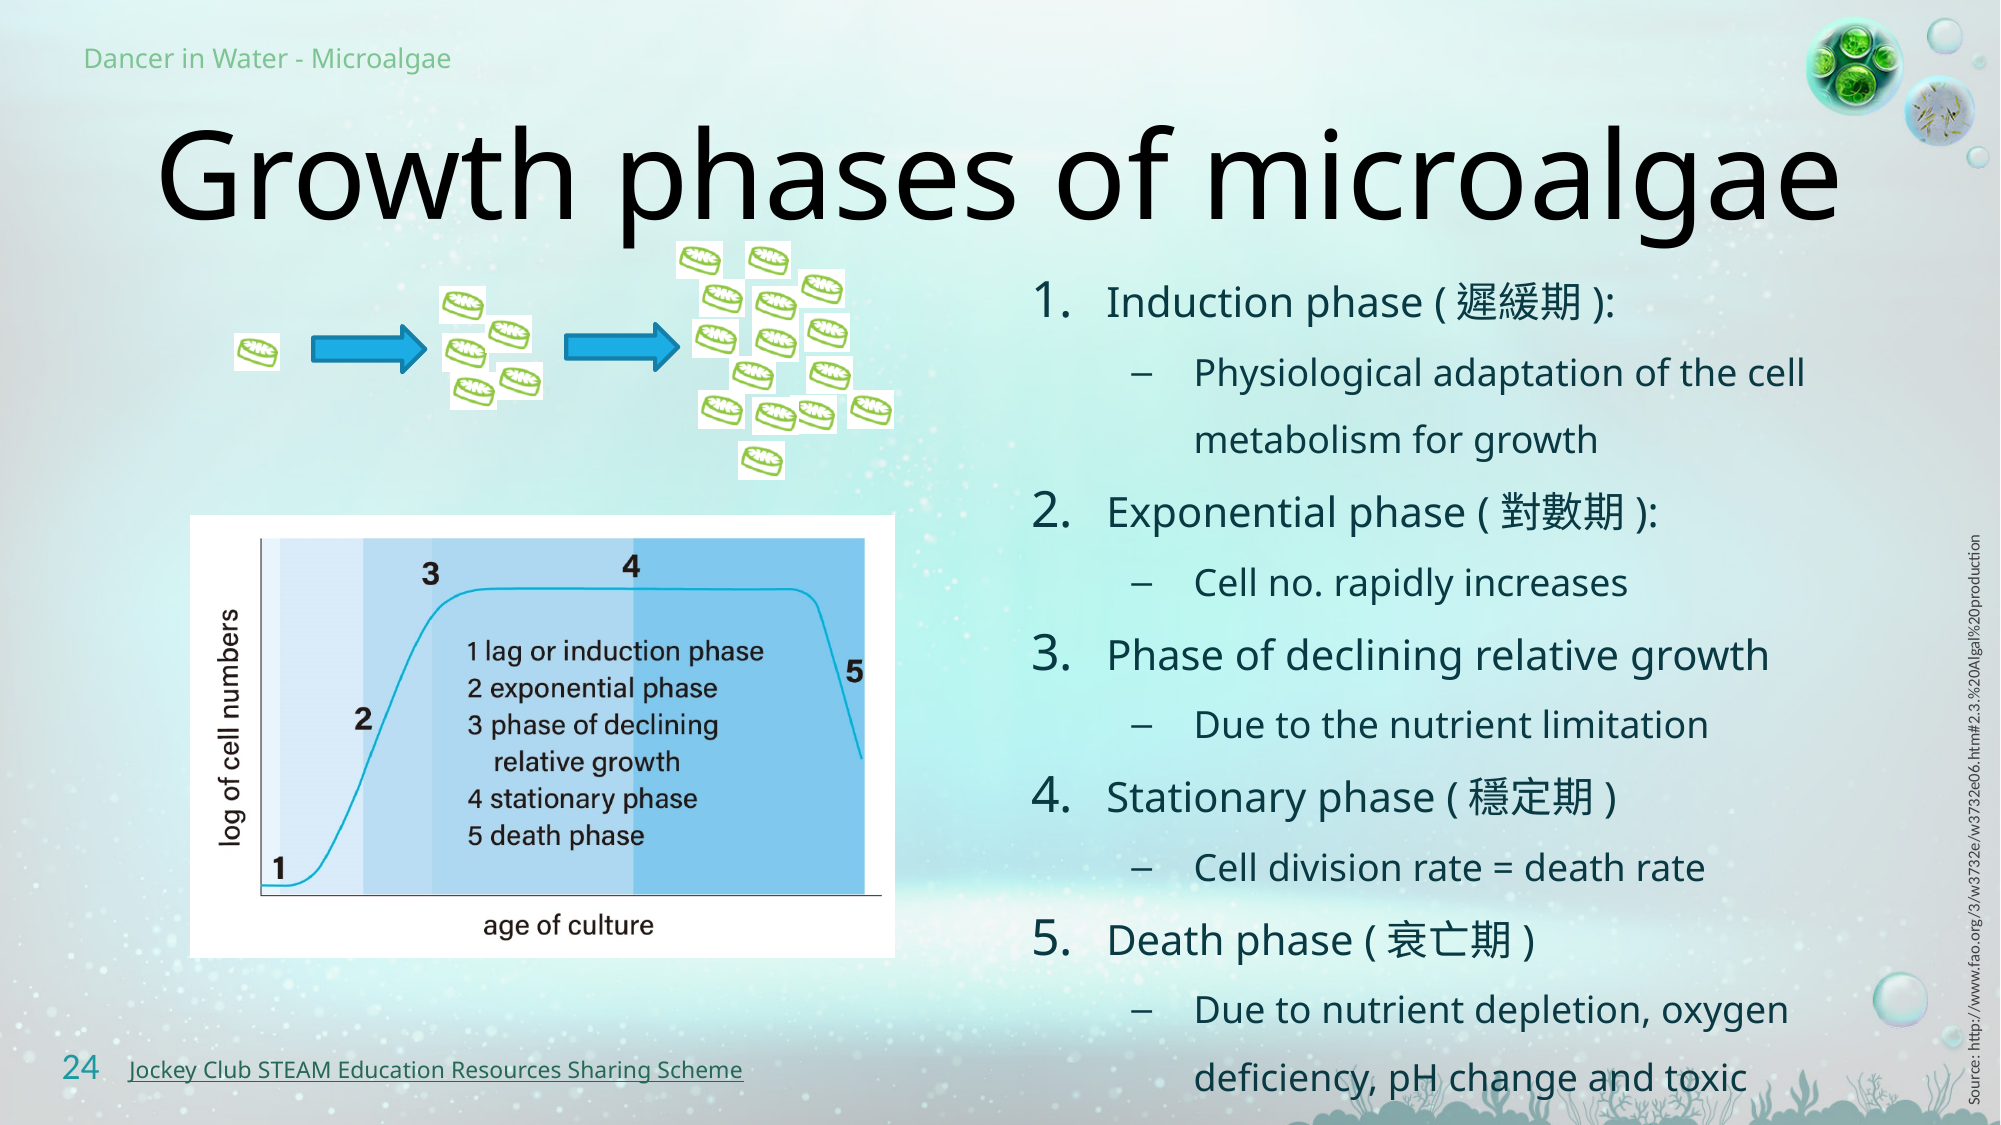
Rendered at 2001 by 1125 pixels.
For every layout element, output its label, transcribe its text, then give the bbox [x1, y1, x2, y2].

list Induction phase (遲緩期): Physiological adaptation of the cell metabolism for growth Exponential phase (對數期): Cell no. rapidly increases Phase of declining relative growth Due to the nutrient limitation Stationary phase (穩定期) Cell division rate = death rate Death phase (衰亡期) Due to nutrient depletion, oxygen deficiency, pH change and toxic metabolite accumulation [1016, 243, 1929, 881]
title Growth phases of microalgae [99, 89, 1900, 277]
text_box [233, 241, 894, 480]
picture [640, 1067, 647, 1077]
slide_number 24 [0, 1034, 314, 1095]
text_box Source: http://www.fao.org/3/w3732e/w3732e06.htm#2.3.%20Algal%20production [1955, 416, 1991, 1121]
picture [0, 0, 2001, 1125]
